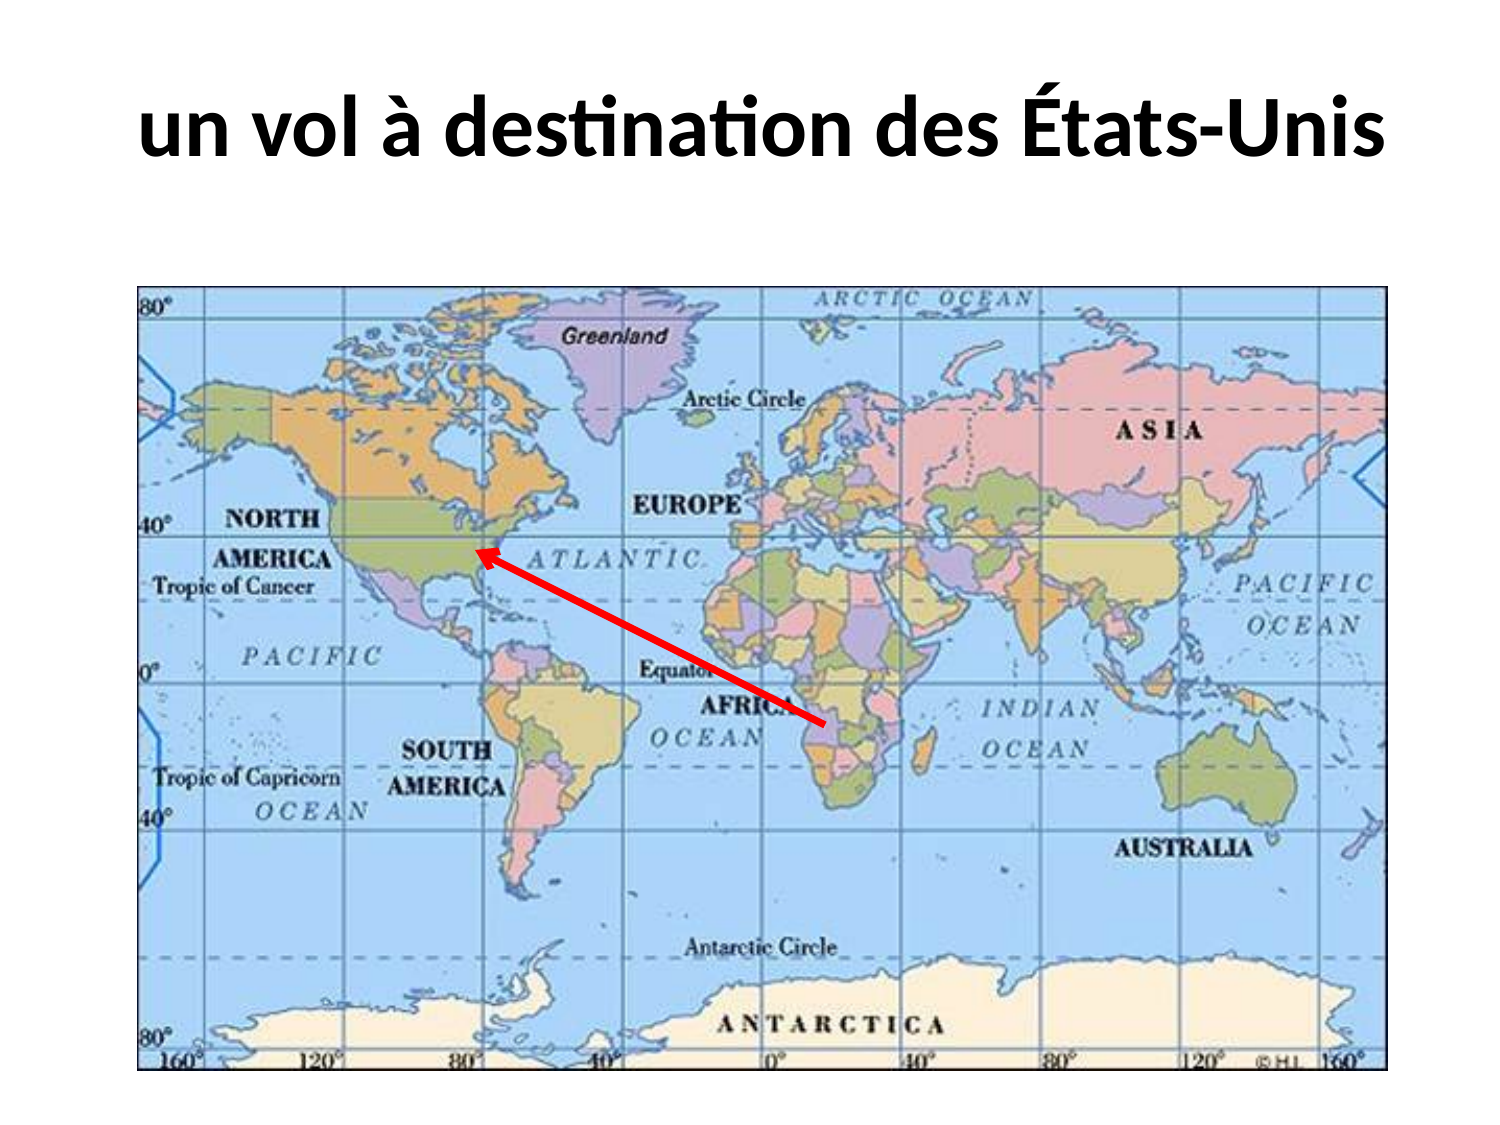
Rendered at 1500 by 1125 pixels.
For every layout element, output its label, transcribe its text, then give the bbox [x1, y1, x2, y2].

picture [137, 285, 1388, 1071]
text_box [474, 549, 826, 726]
title un vol à destination des États-Unis [87, 27, 1438, 216]
